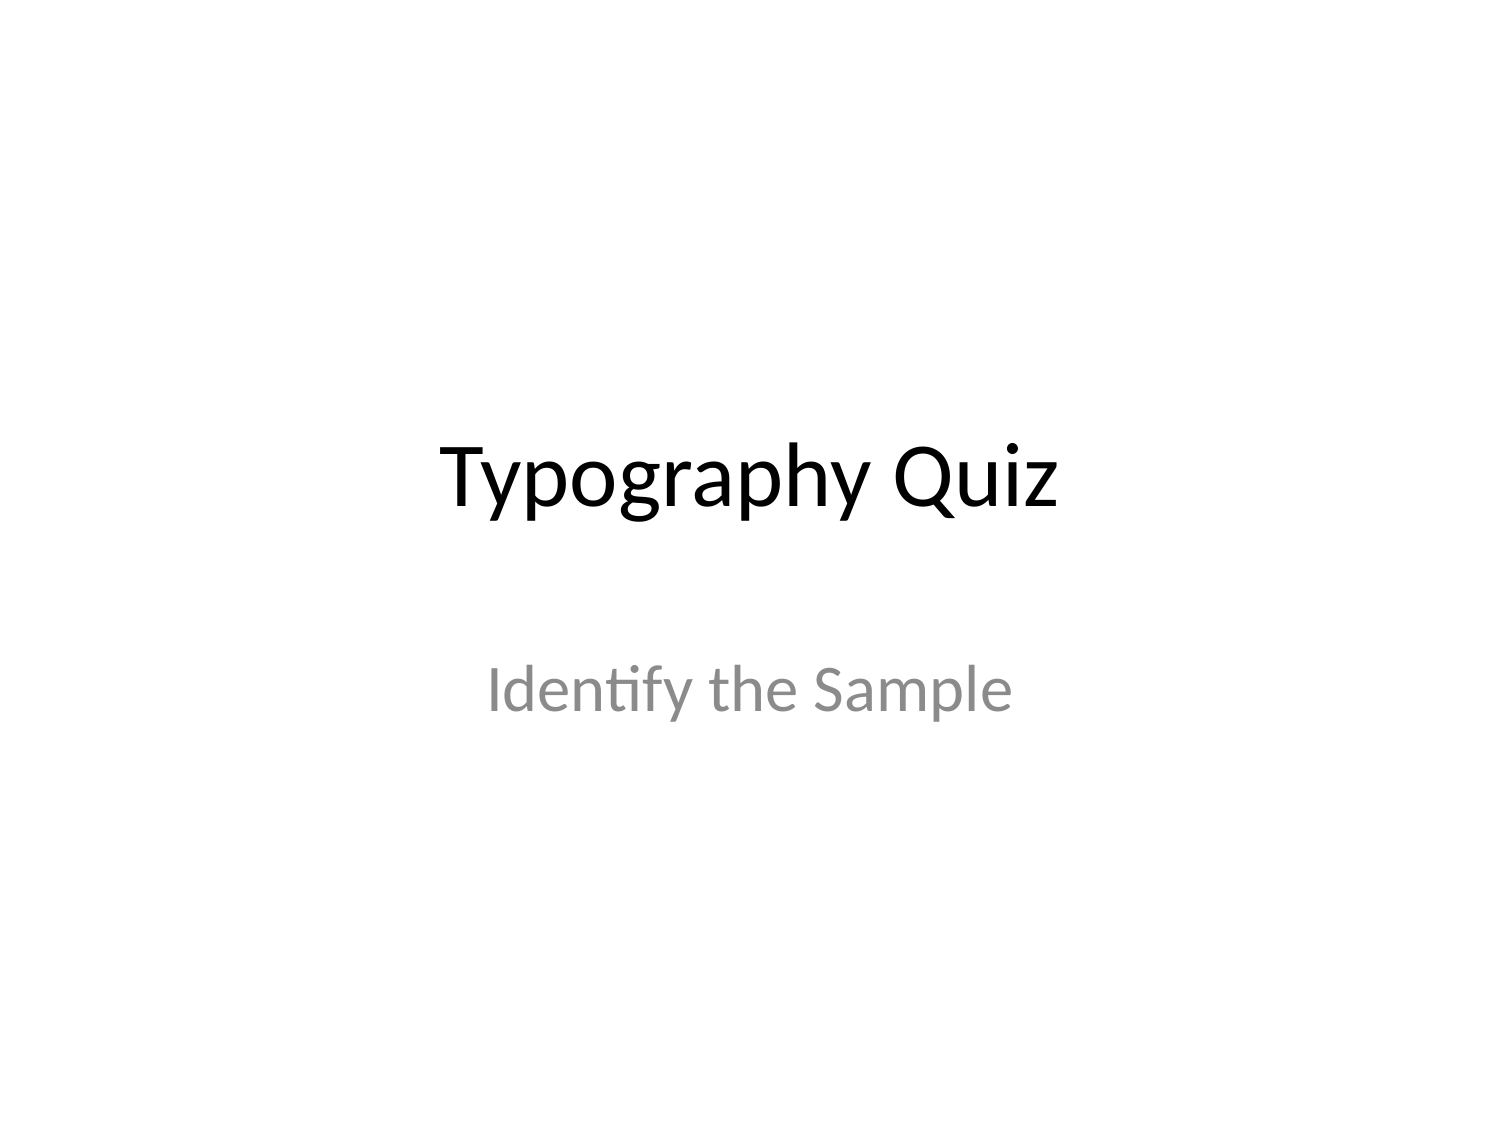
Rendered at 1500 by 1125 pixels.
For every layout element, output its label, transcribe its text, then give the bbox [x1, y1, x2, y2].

subtitle Identify the Sample [225, 637, 1275, 925]
title Typography Quiz [112, 349, 1388, 591]
